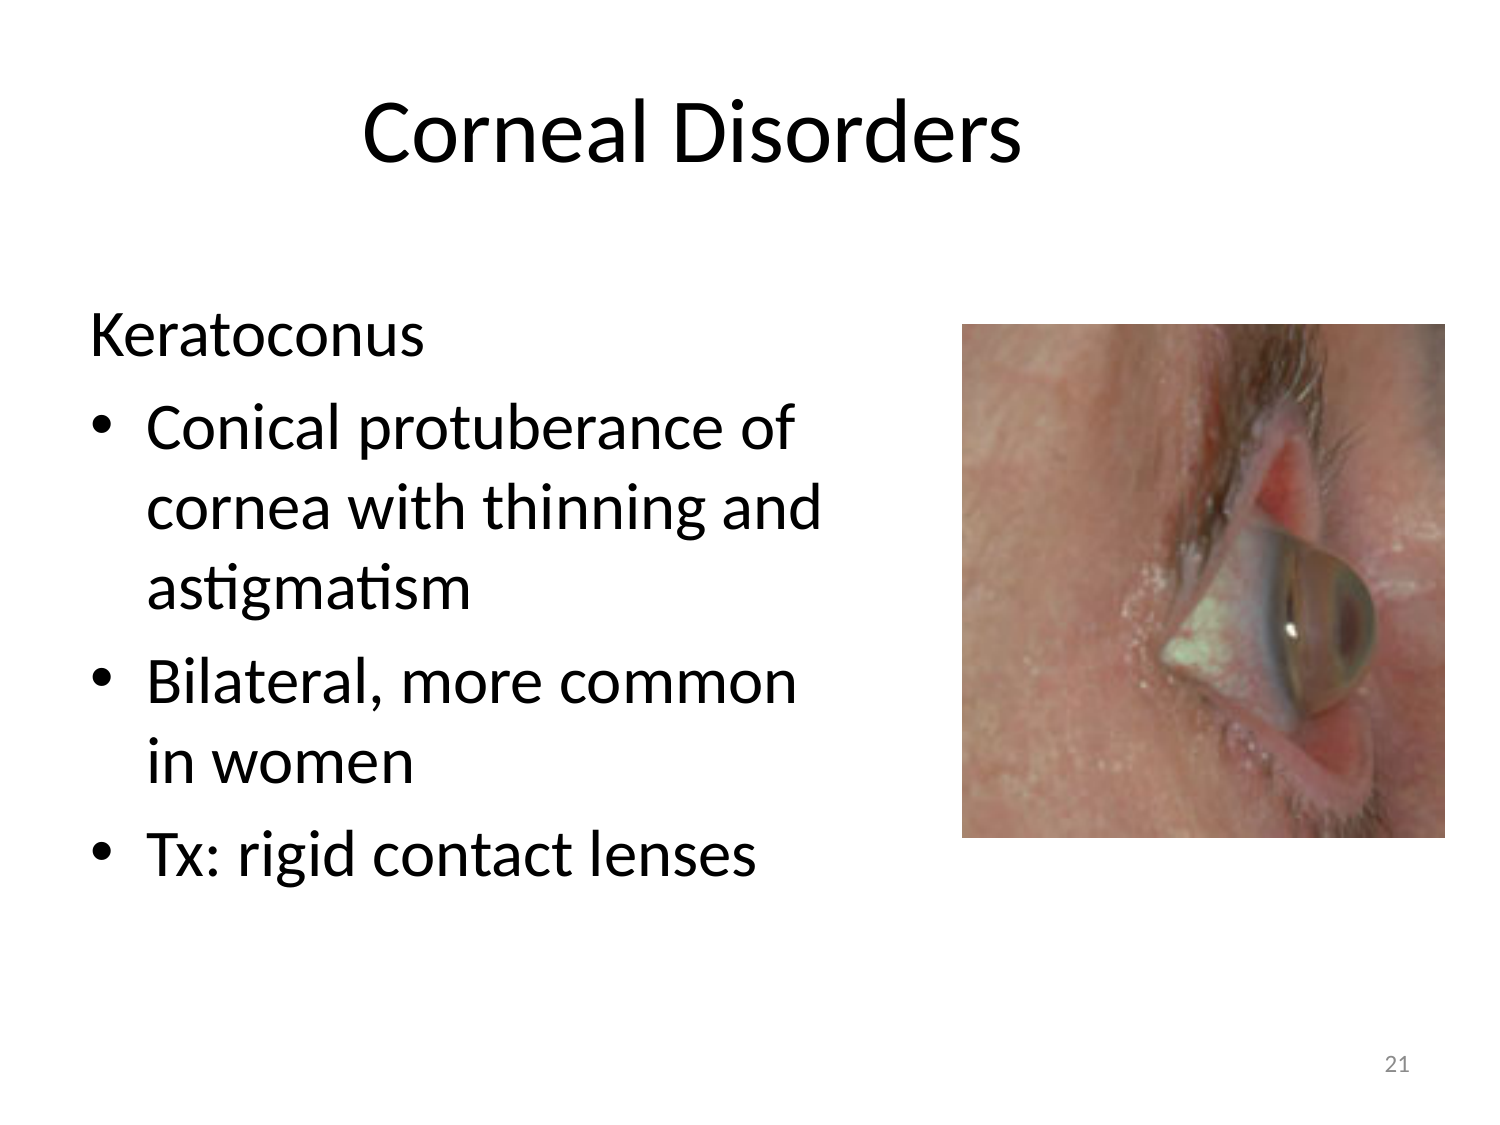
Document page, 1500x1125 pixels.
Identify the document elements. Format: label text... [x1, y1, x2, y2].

title Corneal Disorders [75, 20, 1313, 233]
list Keratoconus Conical protuberance of cornea with thinning and astigmatism Bilateral, more common in women Tx: rigid contact lenses [75, 282, 850, 1006]
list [962, 324, 1446, 838]
slide_number 21 [1074, 1025, 1425, 1100]
